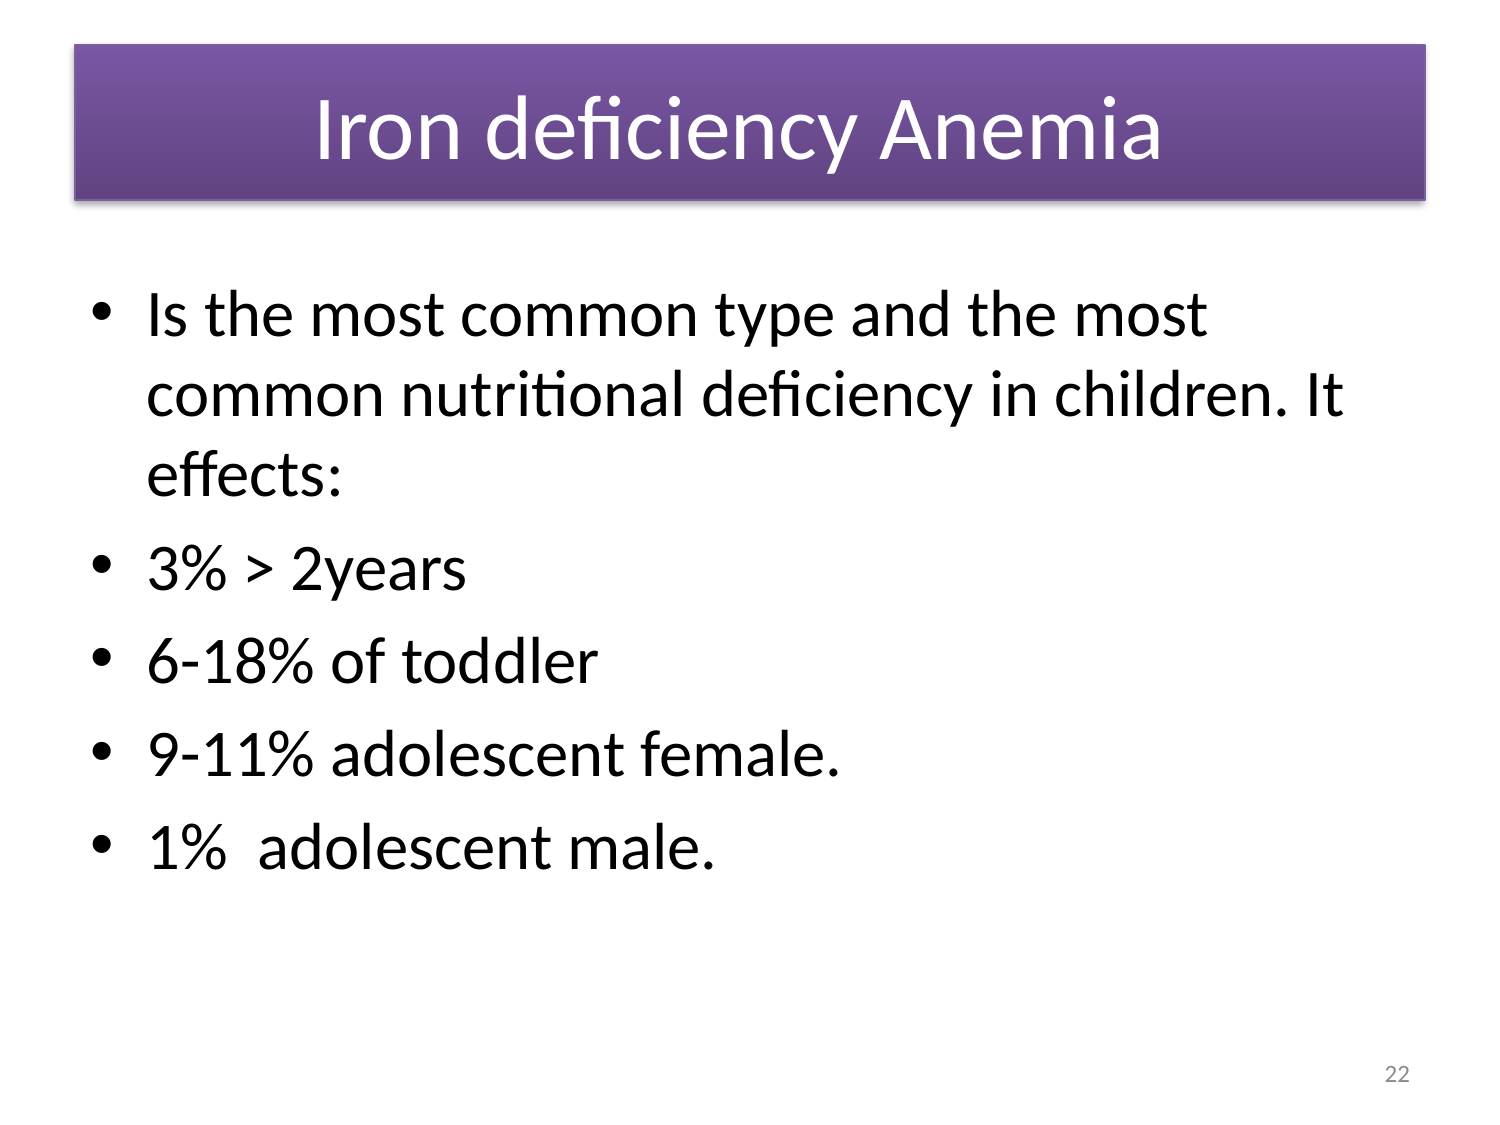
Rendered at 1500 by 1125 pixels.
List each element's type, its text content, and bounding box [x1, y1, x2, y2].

list Is the most common type and the most common nutritional deficiency in children. It effects: 3% > 2years 6-18% of toddler 9-11% adolescent female. 1% adolescent male. [75, 262, 1425, 1005]
title Iron deficiency Anemia [74, 44, 1426, 201]
slide_number 22 [1074, 1042, 1425, 1103]
